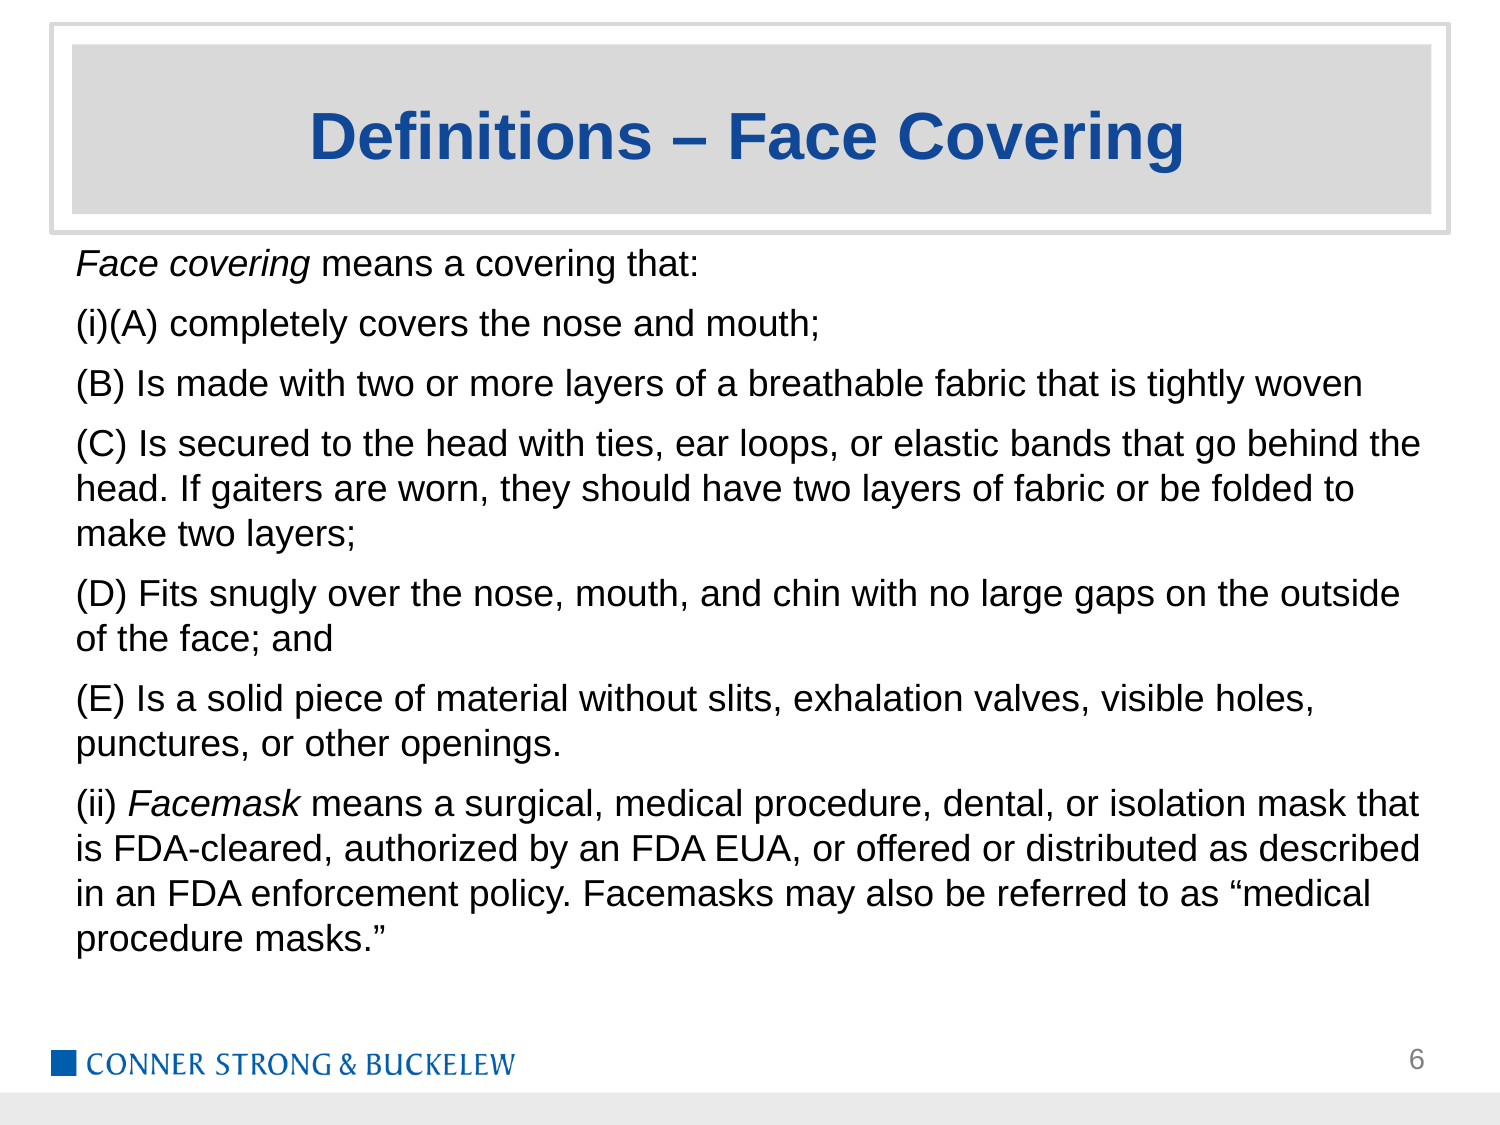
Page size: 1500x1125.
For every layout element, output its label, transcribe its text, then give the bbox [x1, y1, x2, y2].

title Definitions – Face Covering [74, 44, 1422, 222]
picture [51, 1050, 515, 1076]
list Face covering means a covering that: (i)(A) completely covers the nose and mouth; (B) Is made with two or more layers of a breathable fabric that is tightly woven (C) Is secured to the head with ties, ear loops, or elastic bands that go behind the head. If gaiters are worn, they should have two layers of fabric or be folded to make two layers; (D) Fits snugly over the nose, mouth, and chin with no large gaps on the outside of the face; and (E) Is a solid piece of material without slits, exhalation valves, visible holes, punctures, or other openings. (ii) Facemask means a surgical, medical procedure, dental, or isolation mask that is FDA-cleared, authorized by an FDA EUA, or offered or distributed as described in an FDA enforcement policy. Facemasks may also be referred to as “medical procedure masks.” [60, 231, 1440, 1046]
